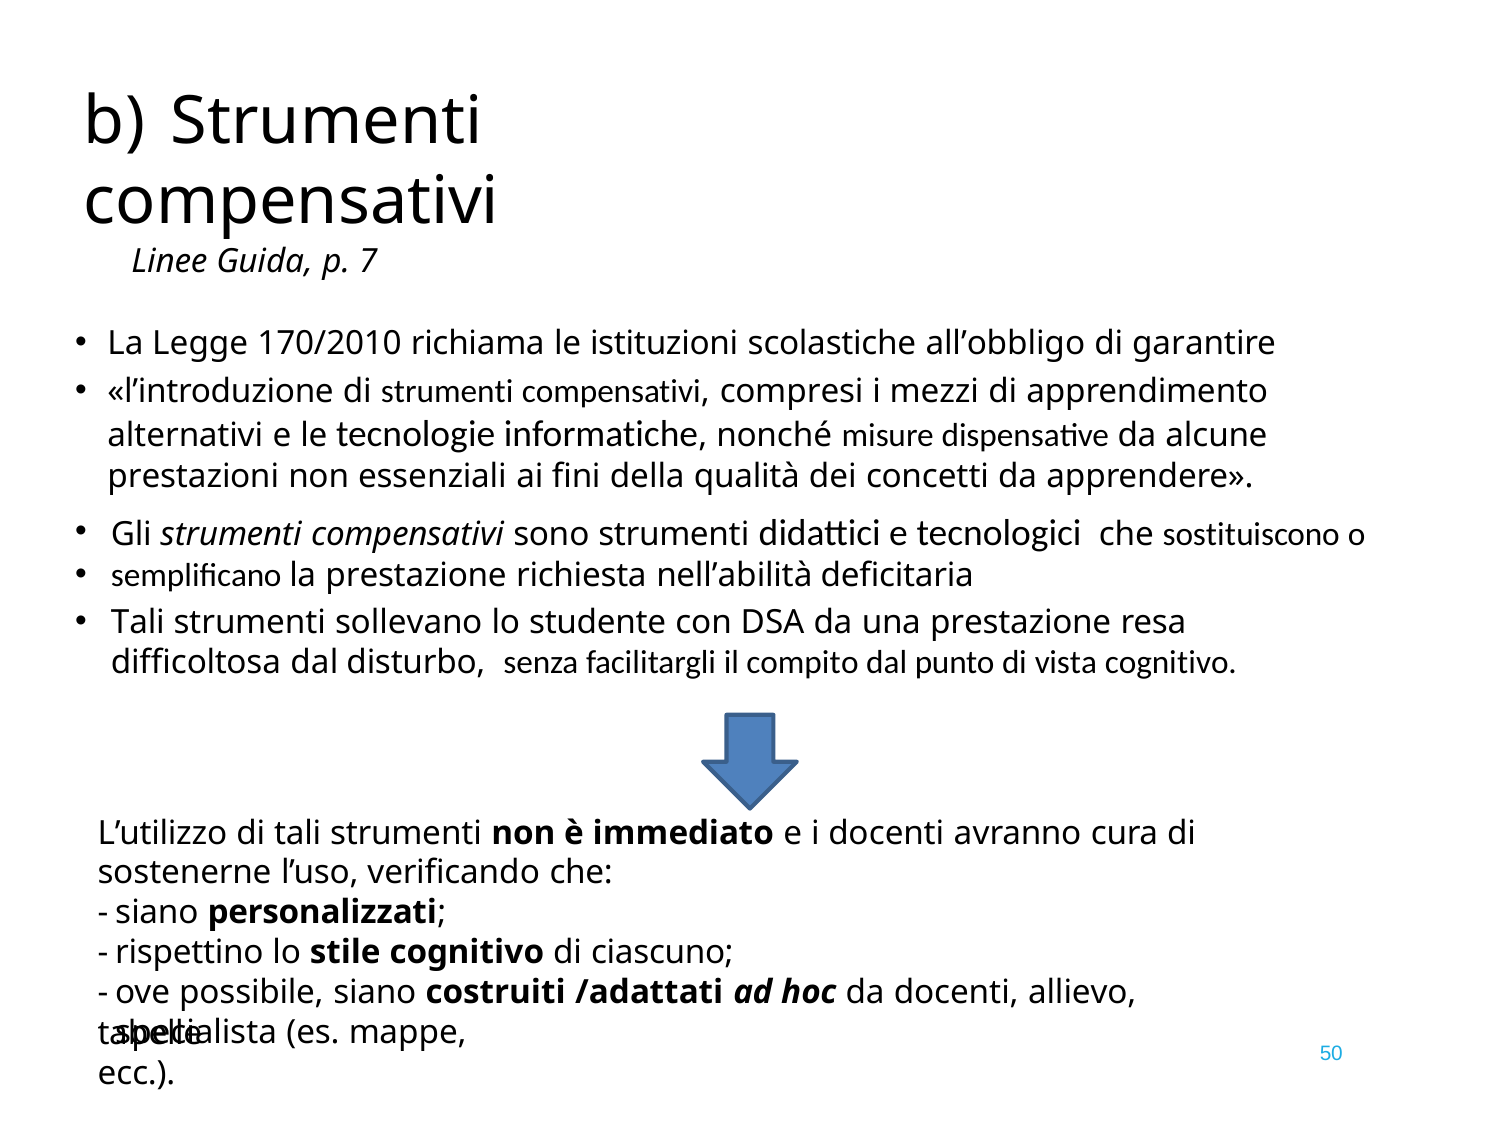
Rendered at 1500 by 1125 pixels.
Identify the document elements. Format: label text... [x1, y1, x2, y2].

list La Legge 170/2010 richiama le istituzioni scolastiche all’obbligo di garantire «l’introduzione di strumenti compensativi, compresi i mezzi di apprendimento alternativi e le tecnologie informatiche, nonché misure dispensative da alcune prestazioni non essenziali ai fini della qualità dei concetti da apprendere». Gli strumenti compensativi sono strumenti didattici e tecnologici che sostituiscono o semplificano la prestazione richiesta nell’abilità deficitaria Tali strumenti sollevano lo studente con DSA da una prestazione resa difficoltosa dal disturbo, senza facilitargli il compito dal punto di vista cognitivo. [75, 262, 1425, 960]
text_box b) Strumenti compensativi Linee Guida, p. 7 [81, 77, 831, 279]
text_box 50 [1317, 1040, 1345, 1065]
text_box [701, 712, 799, 811]
text_box [29, 29, 1470, 1095]
text_box tabelle ecc.). [95, 1010, 274, 1091]
text_box L’utilizzo di tali strumenti non è immediato e i docenti avranno cura di sostenerne l’uso, verificando che: siano personalizzati; rispettino lo stile cognitivo di ciascuno; ove possibile, siano costruiti /adattati ad hoc da docenti, allievo, specialista (es. mappe, [95, 810, 1325, 1051]
